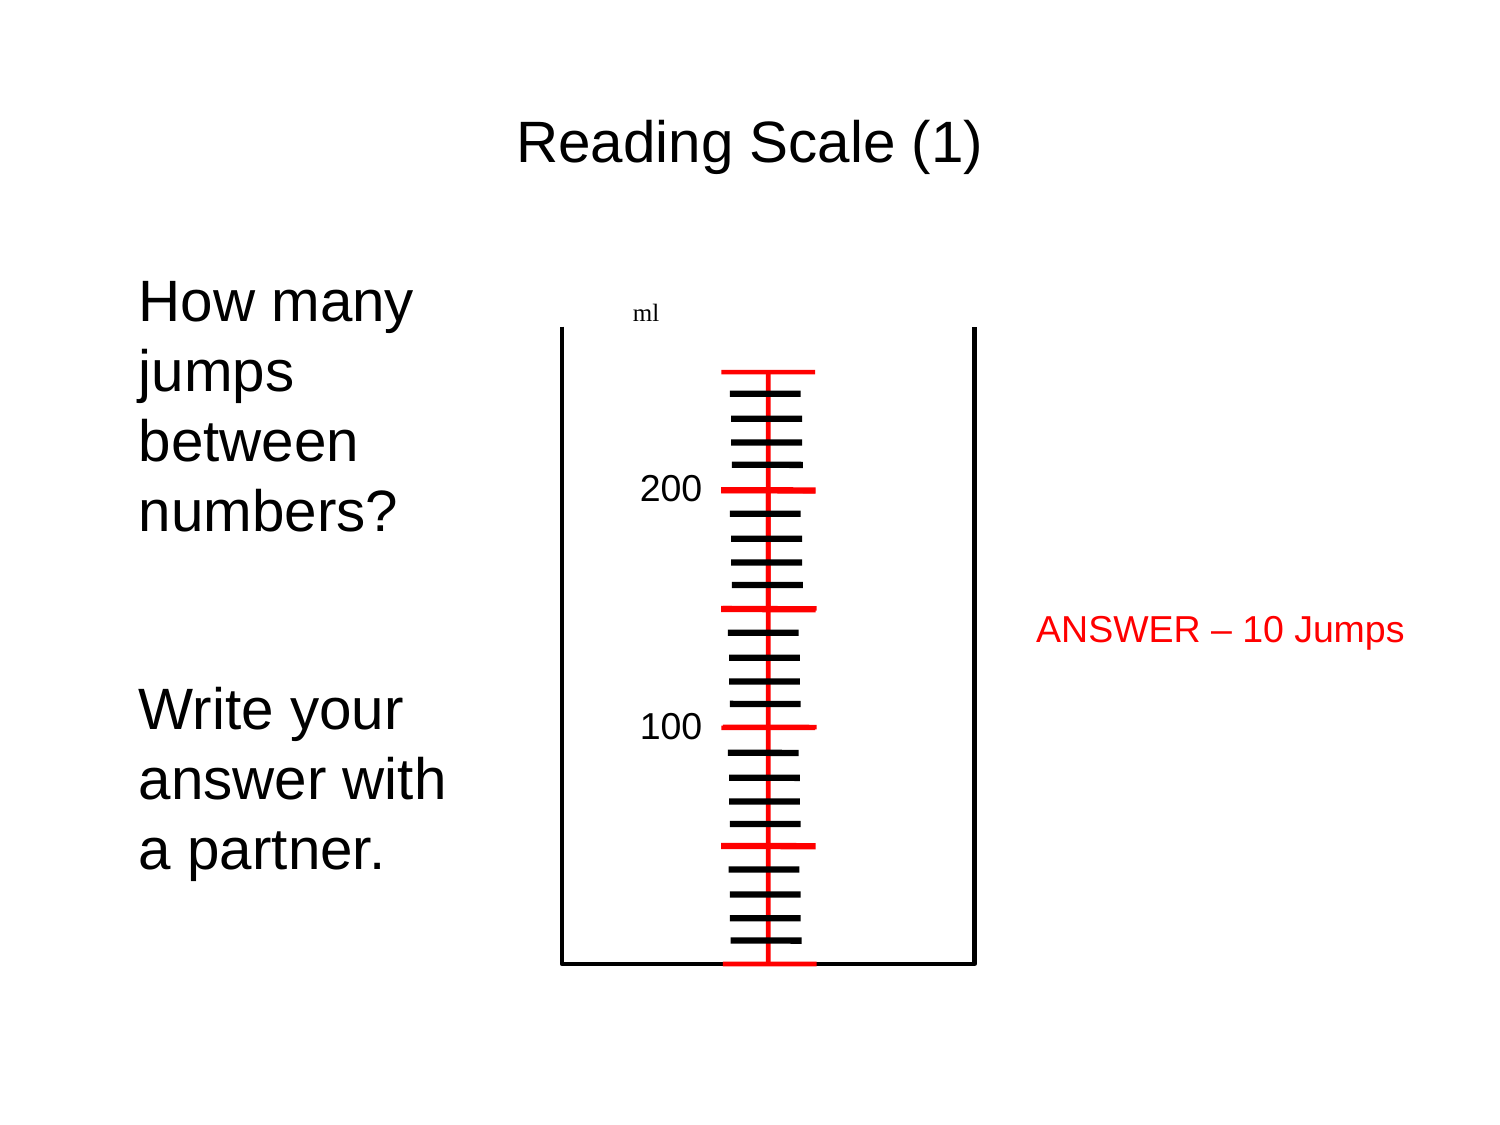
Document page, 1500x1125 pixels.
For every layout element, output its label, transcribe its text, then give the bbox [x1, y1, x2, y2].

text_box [561, 288, 975, 965]
title Reading Scale (1) [74, 44, 1426, 233]
text_box How many jumps between numbers? Write your answer with a partner. [123, 255, 490, 889]
text_box ANSWER – 10 Jumps [1021, 597, 1424, 658]
